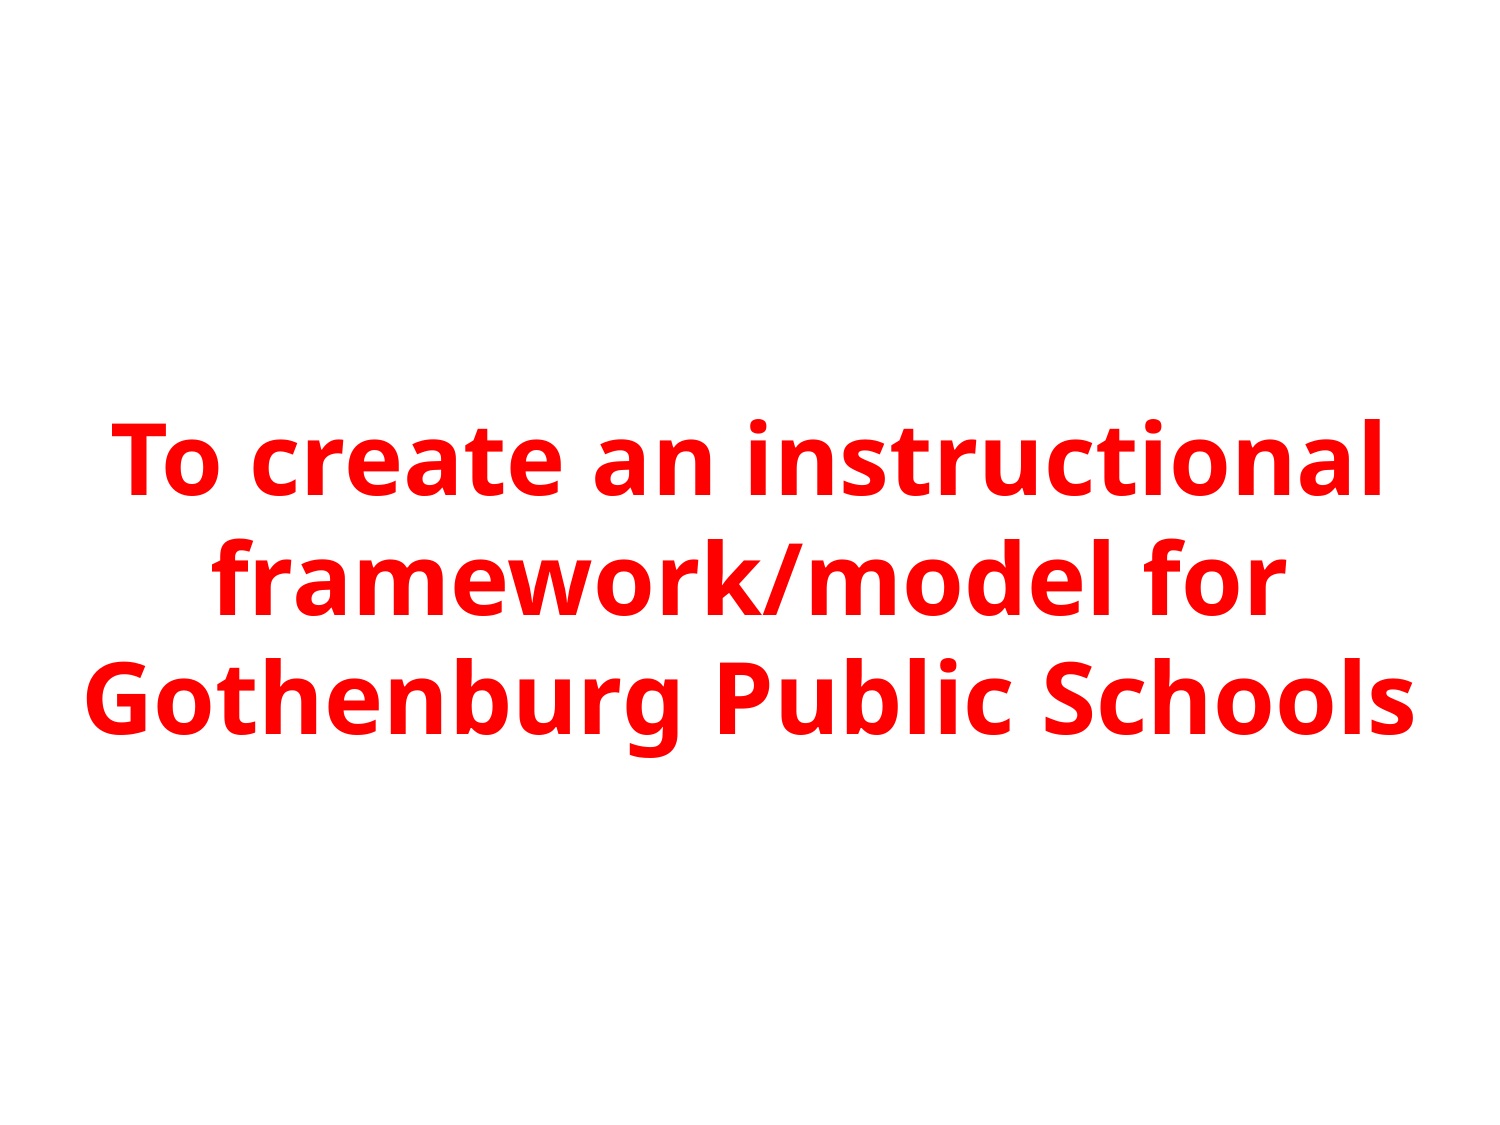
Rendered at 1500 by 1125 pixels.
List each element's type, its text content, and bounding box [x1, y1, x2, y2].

list To create an instructional framework/model for Gothenburg Public Schools [37, 387, 1463, 788]
